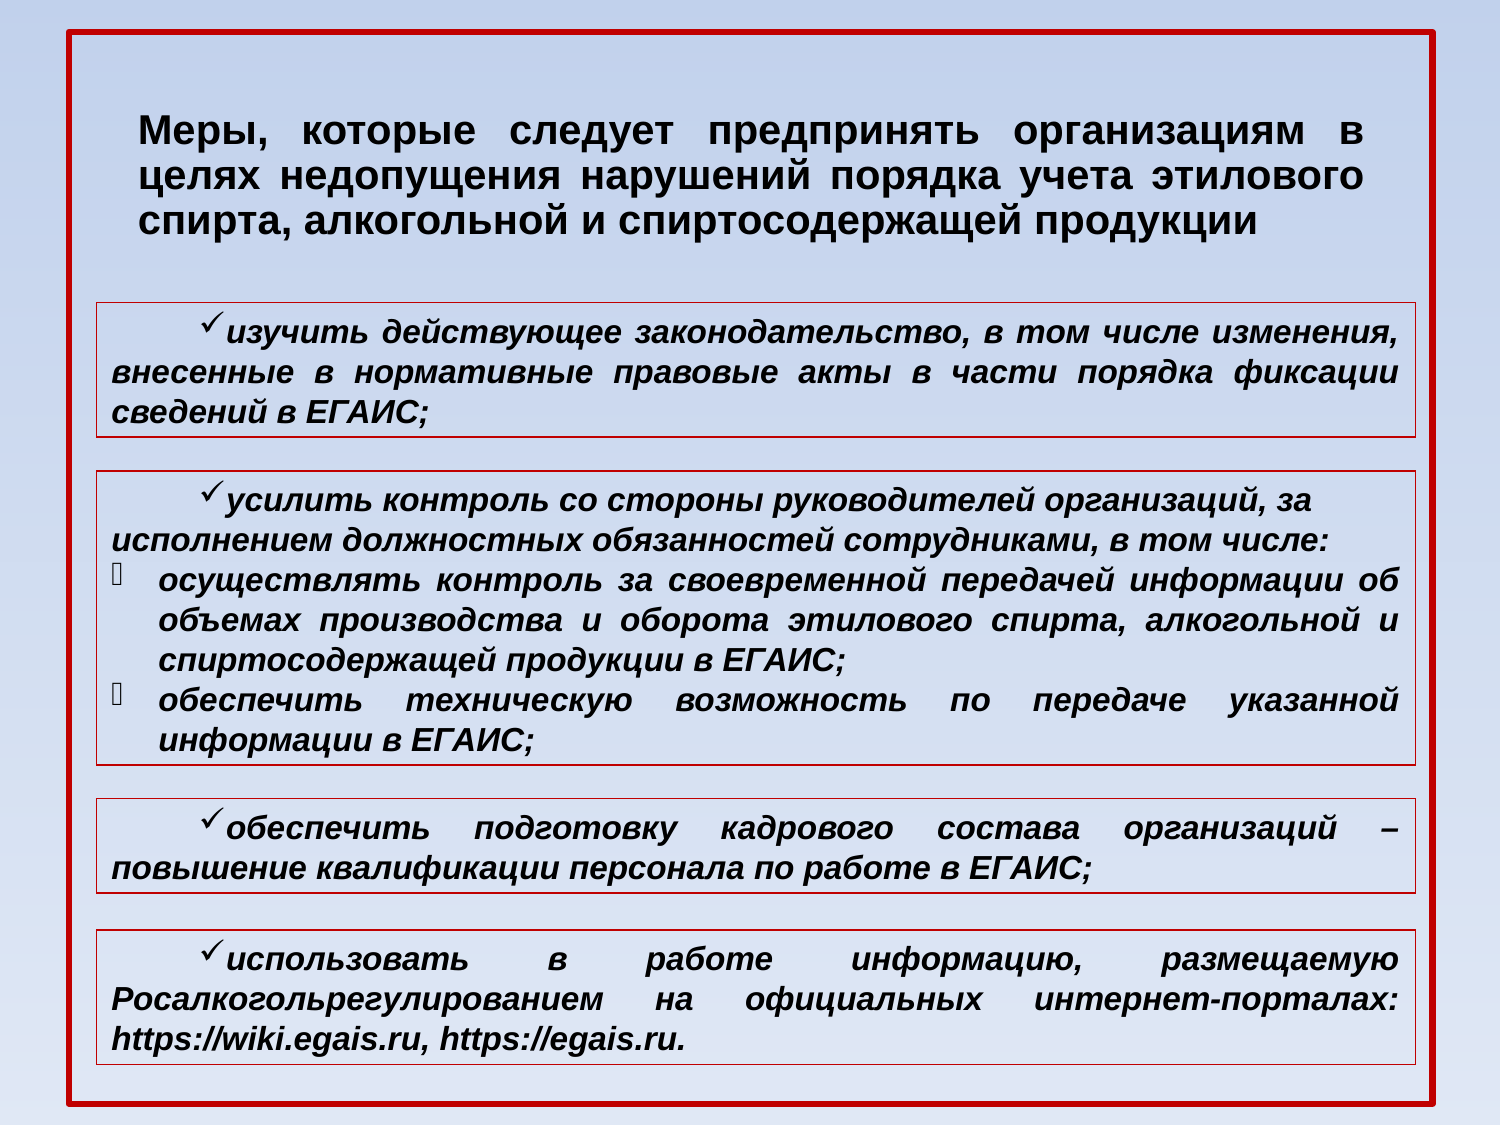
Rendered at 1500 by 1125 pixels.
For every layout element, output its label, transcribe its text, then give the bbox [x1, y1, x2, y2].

text_box изучить действующее законодательство, в том числе изменения, внесенные в нормативные правовые акты в части порядка фиксации сведений в ЕГАИС; [96, 302, 1416, 438]
text_box Меры, которые следует предпринять организациям в целях недопущения нарушений порядка учета этилового спирта, алкогольной и спиртосодержащей продукции [123, 101, 1380, 252]
text_box обеспечить подготовку кадрового состава организаций – повышение квалификации персонала по работе в ЕГАИС; [96, 798, 1416, 894]
text_box усилить контроль со стороны руководителей организаций, за исполнением должностных обязанностей сотрудниками, в том числе: осуществлять контроль за своевременной передачей информации об объемах производства и оборота этилового спирта, алкогольной и спиртосодержащей продукции в ЕГАИС; обеспечить техническую возможность по передаче указанной информации в ЕГАИС; [96, 470, 1416, 766]
text_box [67, 30, 1434, 1106]
text_box использовать в работе информацию, размещаемую Росалкогольрегулированием на официальных интернет-порталах: https://wiki.egais.ru, https://egais.ru. [96, 930, 1416, 1065]
